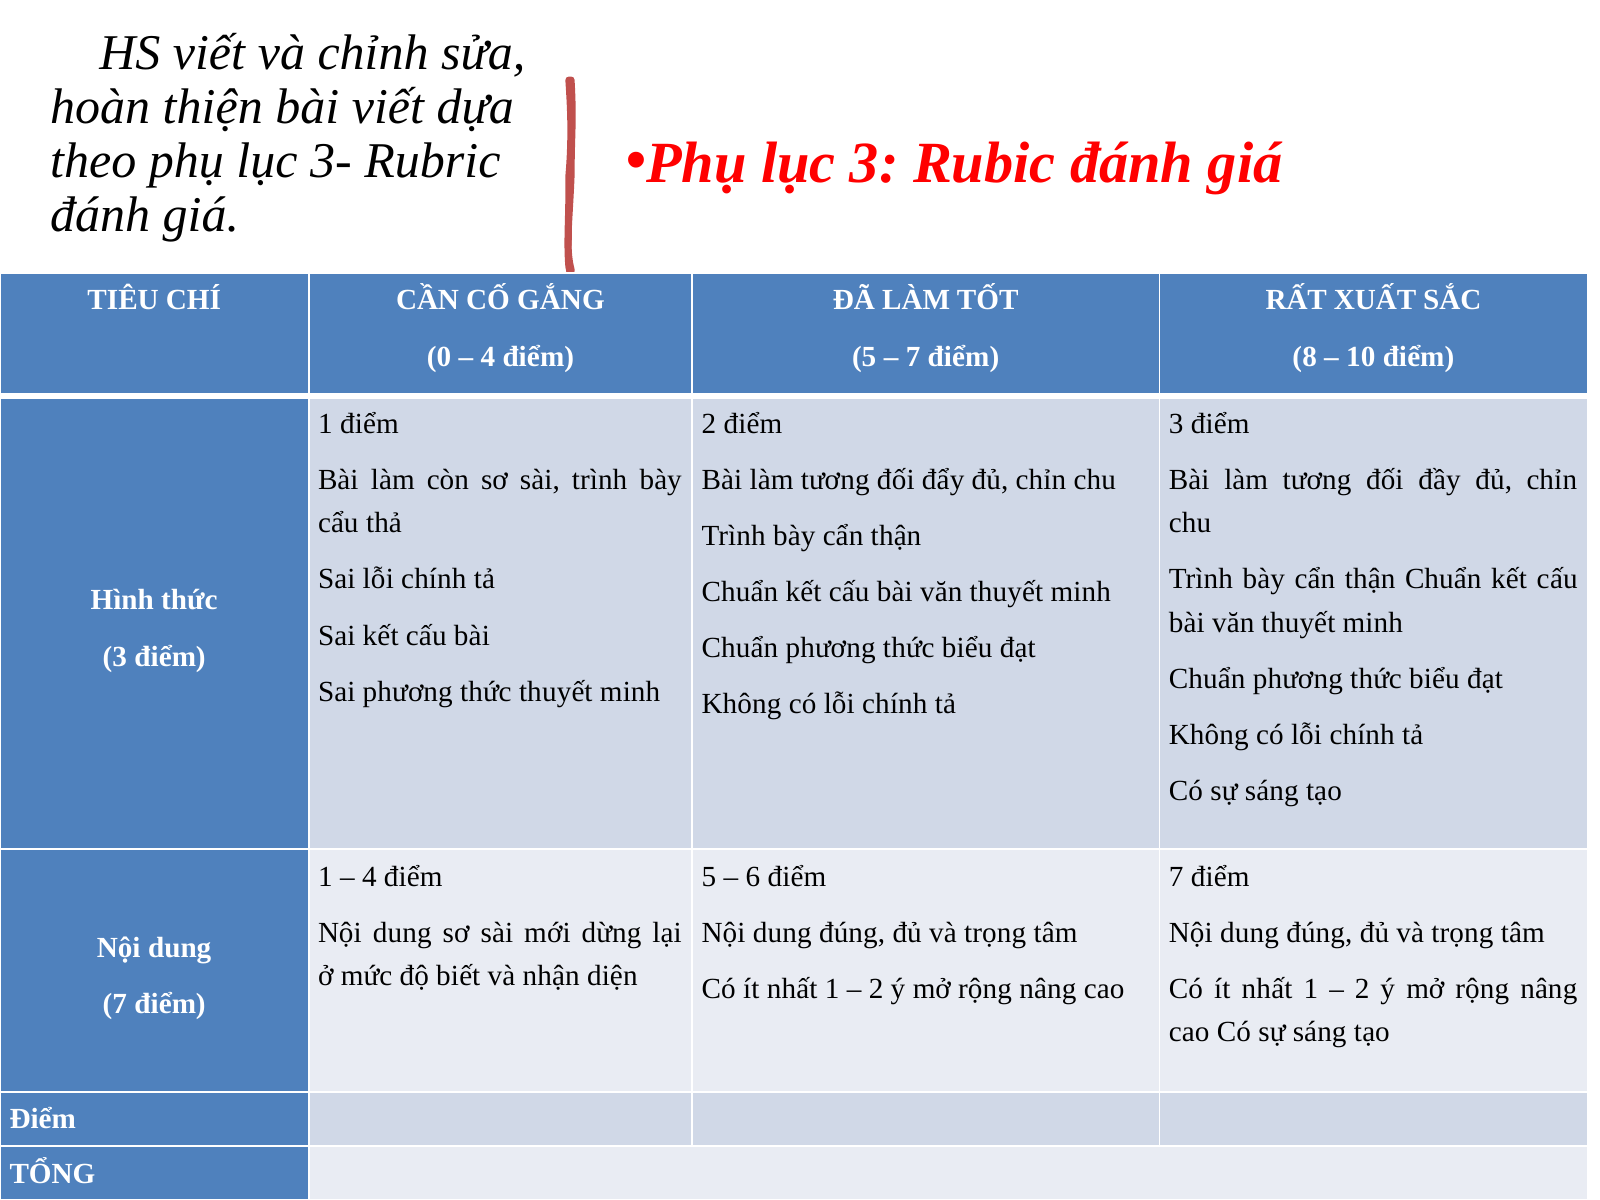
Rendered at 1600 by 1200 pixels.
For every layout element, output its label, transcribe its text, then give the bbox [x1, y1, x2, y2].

table_cell 1 điểm Bài làm còn sơ sài, trình bày cẩu thả Sai lỗi chính tả Sai kết cấu bài Sai phương thức thuyết minh [310, 399, 691, 848]
table_cell [310, 1093, 691, 1145]
table_header RẤT XUẤT SẮC (8 – 10 điểm) [1160, 274, 1587, 393]
table_header CẦN CỐ GẮNG (0 – 4 điểm) [310, 274, 691, 393]
table_cell 5 – 6 điểm Nội dung đúng, đủ và trọng tâm Có ít nhất 1 – 2 ý mở rộng nâng cao [693, 850, 1159, 1091]
table_cell 1 – 4 điểm Nội dung sơ sài mới dừng lại ở mức độ biết và nhận diện [310, 850, 691, 1091]
text_box [0, 0, 1600, 1200]
table_cell 3 điểm Bài làm tương đối đầy đủ, chỉn chu Trình bày cẩn thận Chuẩn kết cấu bài văn thuyết minh Chuẩn phương thức biểu đạt Không có lỗi chính tả Có sự sáng tạo [1160, 399, 1587, 848]
table_header TIÊU CHÍ [1, 274, 308, 393]
table_cell TỔNG [1, 1147, 308, 1199]
table_cell Nội dung (7 điểm) [1, 850, 308, 1091]
table_cell 2 điểm Bài làm tương đối đẩy đủ, chỉn chu Trình bày cẩn thận Chuẩn kết cấu bài văn thuyết minh Chuẩn phương thức biểu đạt Không có lỗi chính tả [693, 399, 1159, 848]
text_box Phụ lục 3: Rubic đánh giá [610, 35, 1516, 272]
text_box [565, 77, 575, 272]
table_cell Hình thức (3 điểm) [1, 399, 308, 848]
text_box HS viết và chỉnh sửa, hoàn thiện bài viết dựa theo phụ lục 3- Rubric đánh giá. [24, 12, 588, 256]
table_cell [310, 1147, 1587, 1199]
table_cell 7 điểm Nội dung đúng, đủ và trọng tâm Có ít nhất 1 – 2 ý mở rộng nâng cao Có sự sáng tạo [1160, 850, 1587, 1091]
table_header ĐÃ LÀM TỐT (5 – 7 điểm) [693, 274, 1159, 393]
table_cell [693, 1093, 1159, 1145]
table_cell [1160, 1093, 1587, 1145]
table_cell Điểm [1, 1093, 308, 1145]
